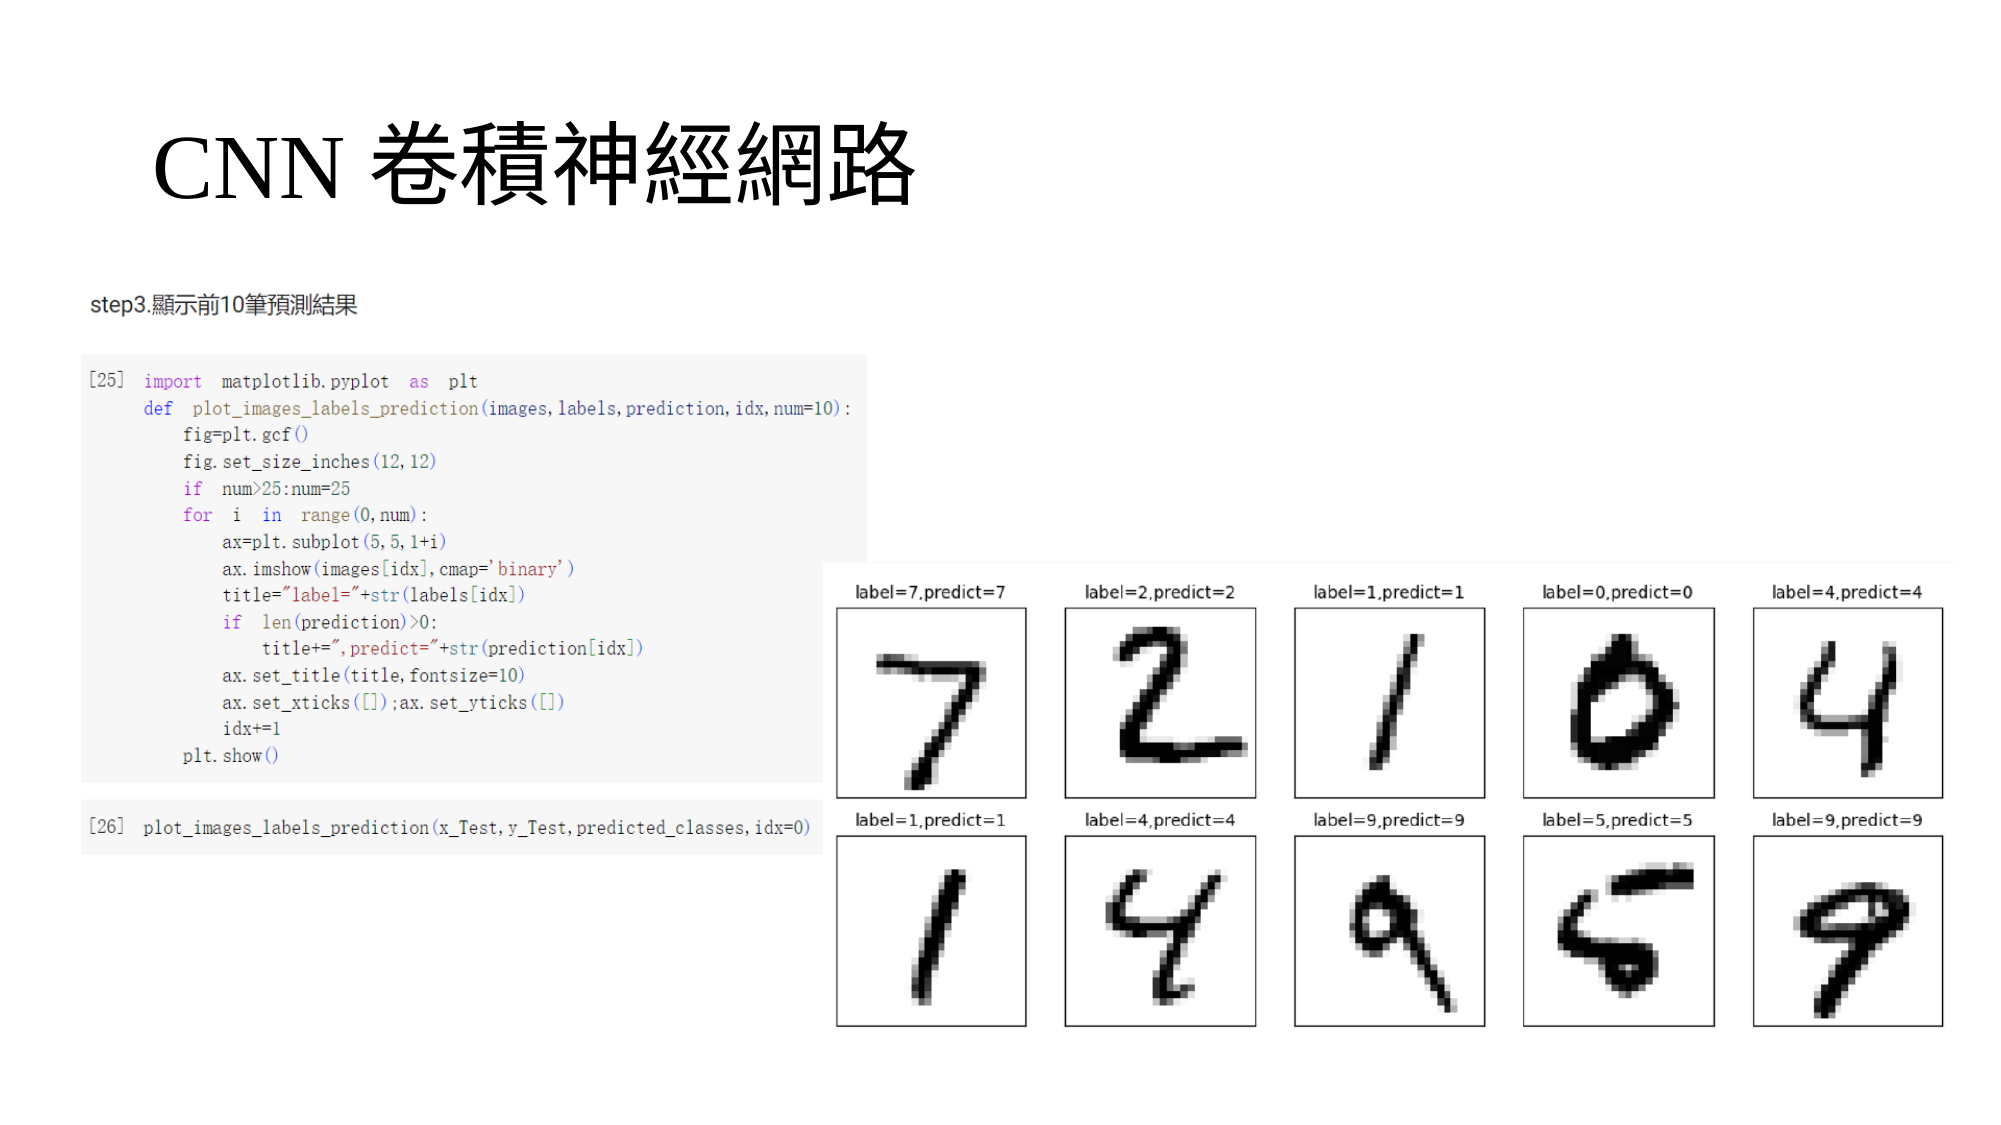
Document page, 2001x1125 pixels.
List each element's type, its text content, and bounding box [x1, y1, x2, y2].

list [81, 277, 867, 859]
picture [823, 562, 1956, 1044]
title CNN卷積神經網路 [137, 59, 1863, 278]
